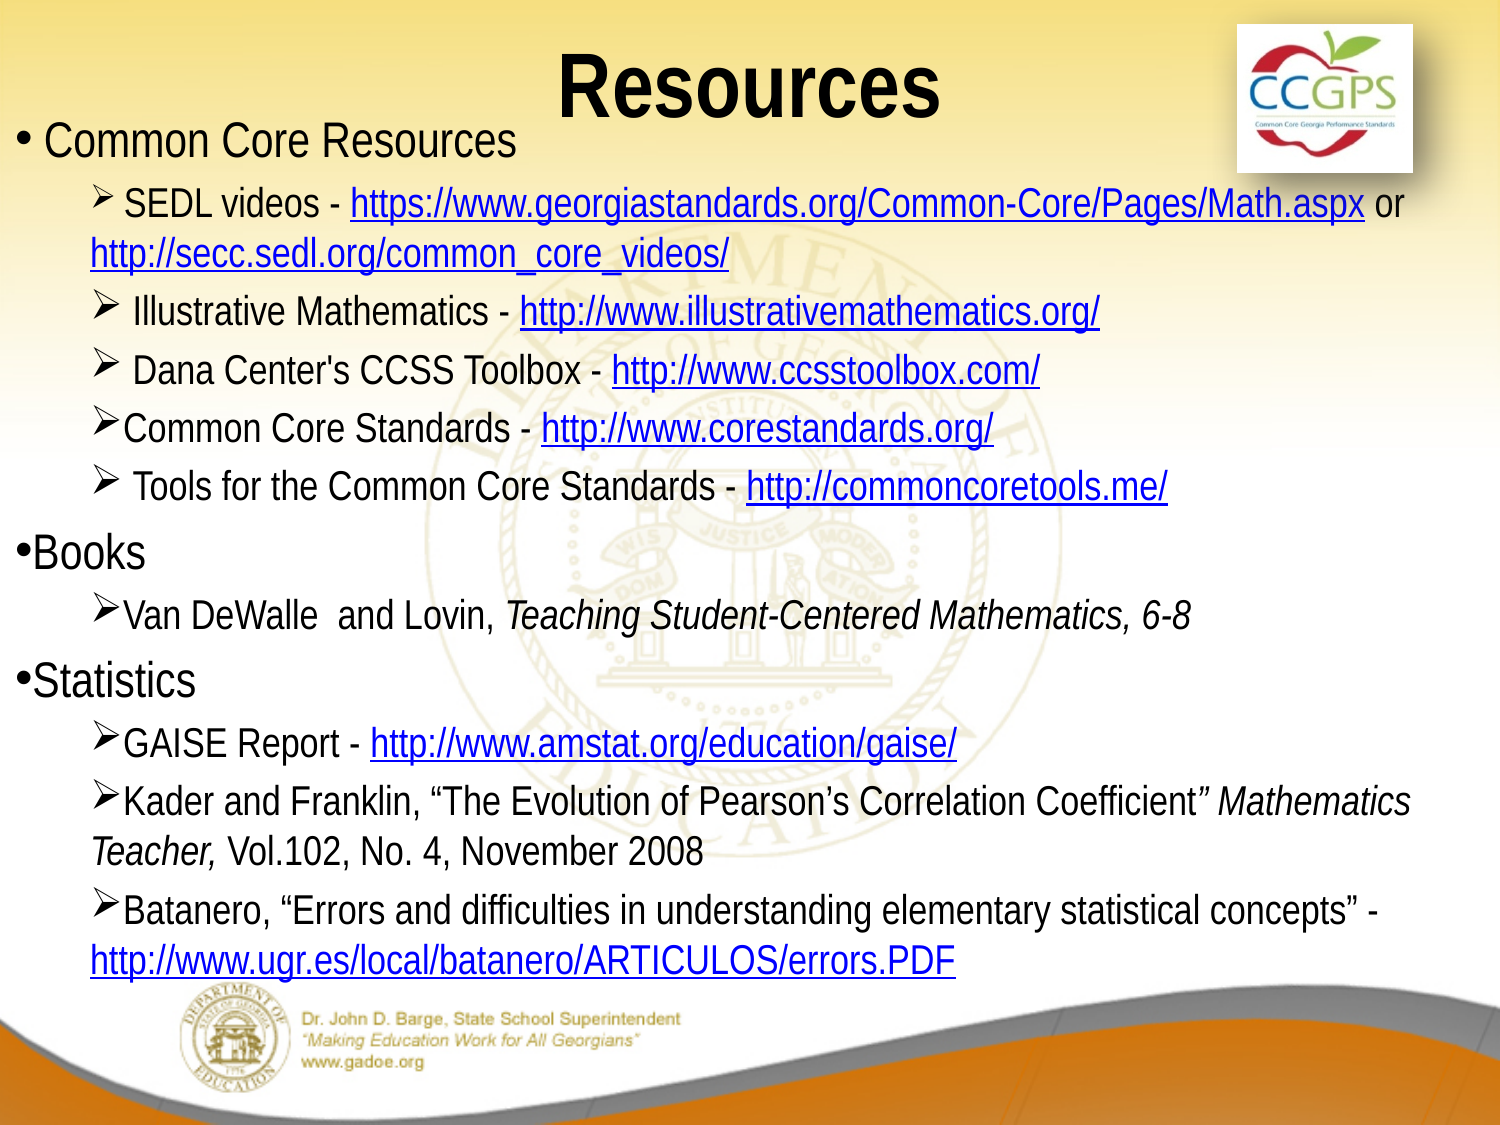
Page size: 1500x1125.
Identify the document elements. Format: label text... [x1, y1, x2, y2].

title Resources [112, 37, 1226, 99]
picture [0, 0, 1500, 173]
subtitle Common Core Resources SEDL videos - https://www.georgiastandards.org/Common-Core/Pages/Math.aspx or http://secc.sedl.org/common_core_videos/ Illustrative Mathematics - http://www.illustrativemathematics.org/ Dana Center's CCSS Toolbox - http://www.ccsstoolbox.com/ Common Core Standards - http://www.corestandards.org/ Tools for the Common Core Standards - http://commoncoretools.me/ Books Van DeWalle and Lovin, Teaching Student-Centered Mathematics, 6-8 Statistics GAISE Report - http://www.amstat.org/education/gaise/ Kader and Franklin, “The Evolution of Pearson’s Correlation Coefficient” Mathematics Teacher, Vol.102, No. 4, November 2008 Batanero, “Errors and difficulties in understanding elementary statistical concepts” - http://www.ugr.es/local/batanero/ARTICULOS/errors.PDF [0, 99, 1500, 1013]
picture [0, 1013, 1500, 1125]
